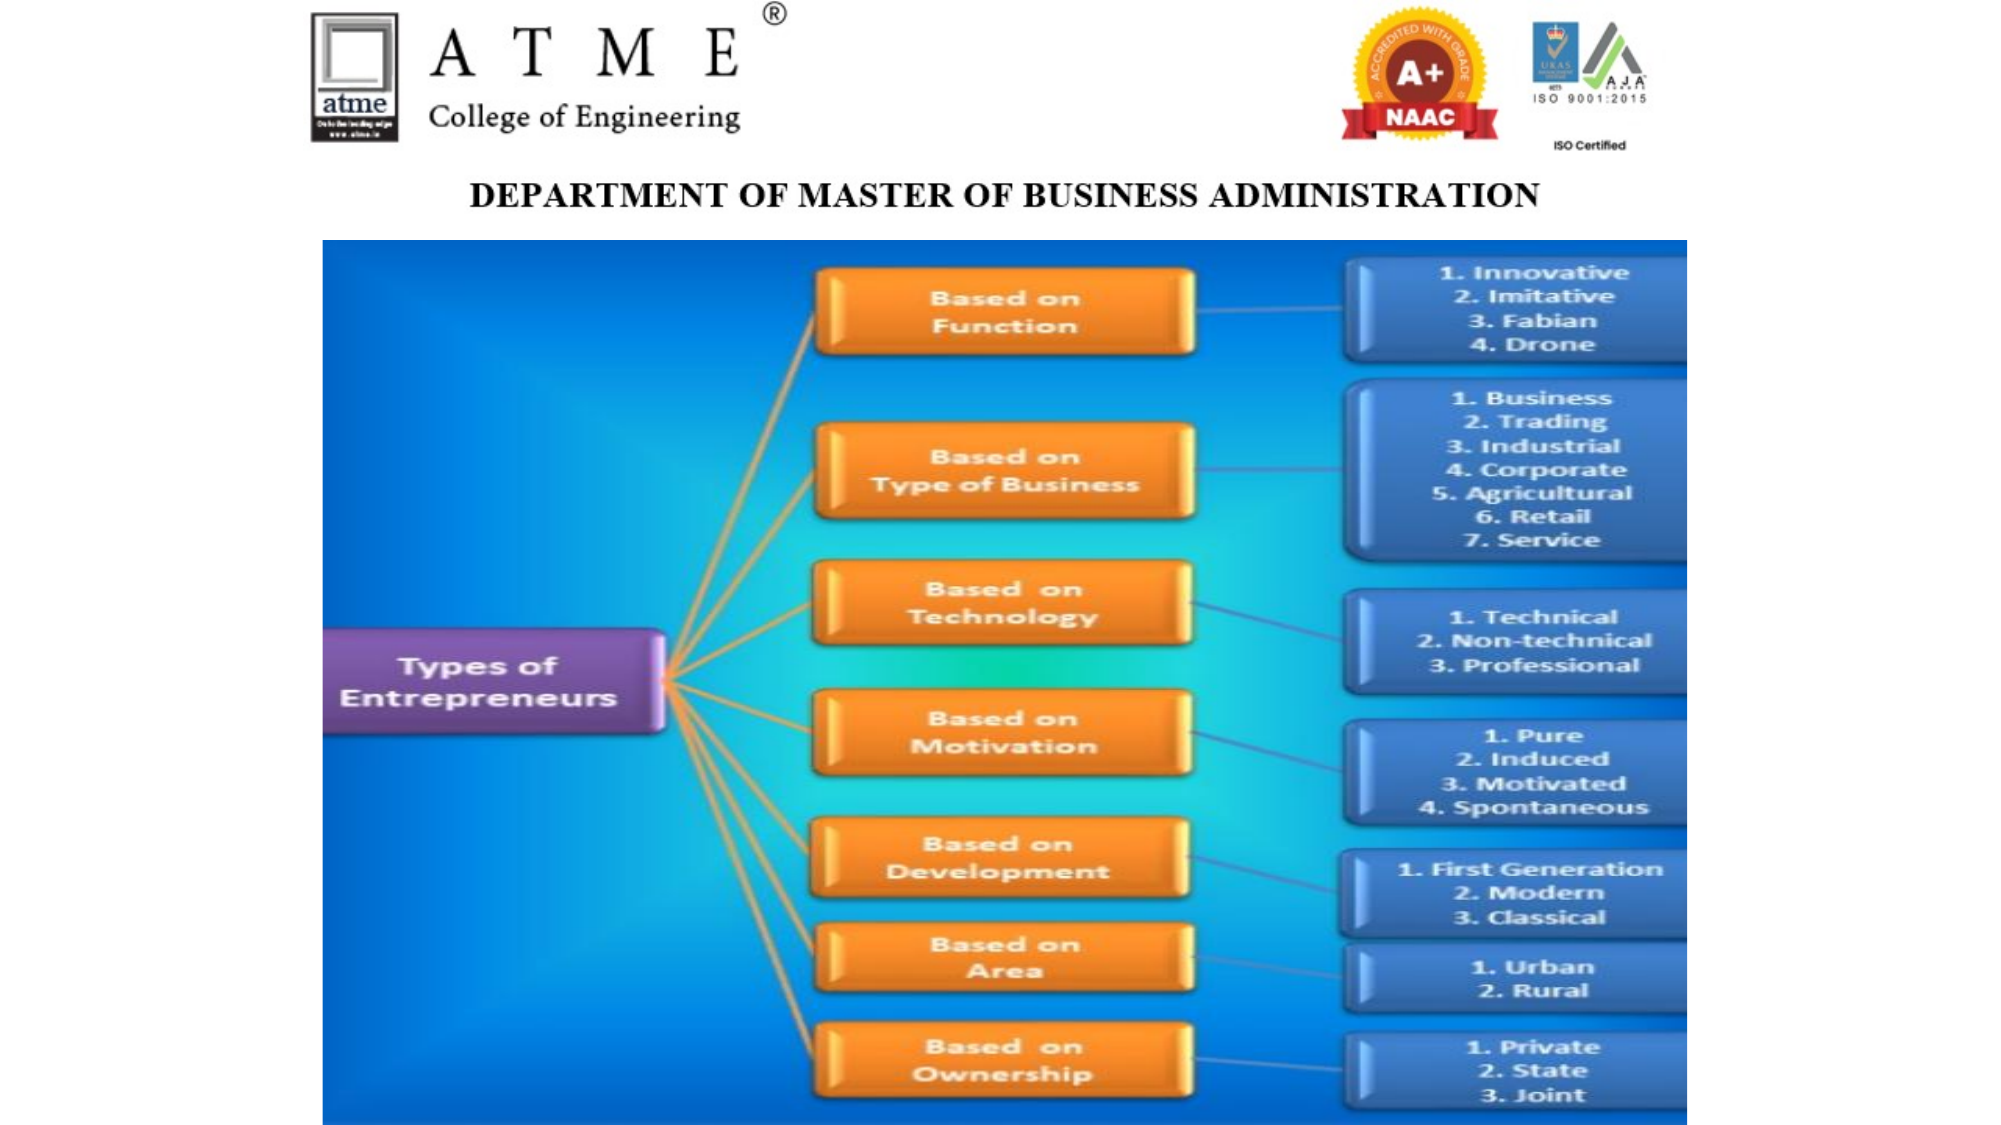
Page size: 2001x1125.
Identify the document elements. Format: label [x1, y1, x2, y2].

picture [303, 0, 1697, 215]
list [322, 240, 1688, 1125]
